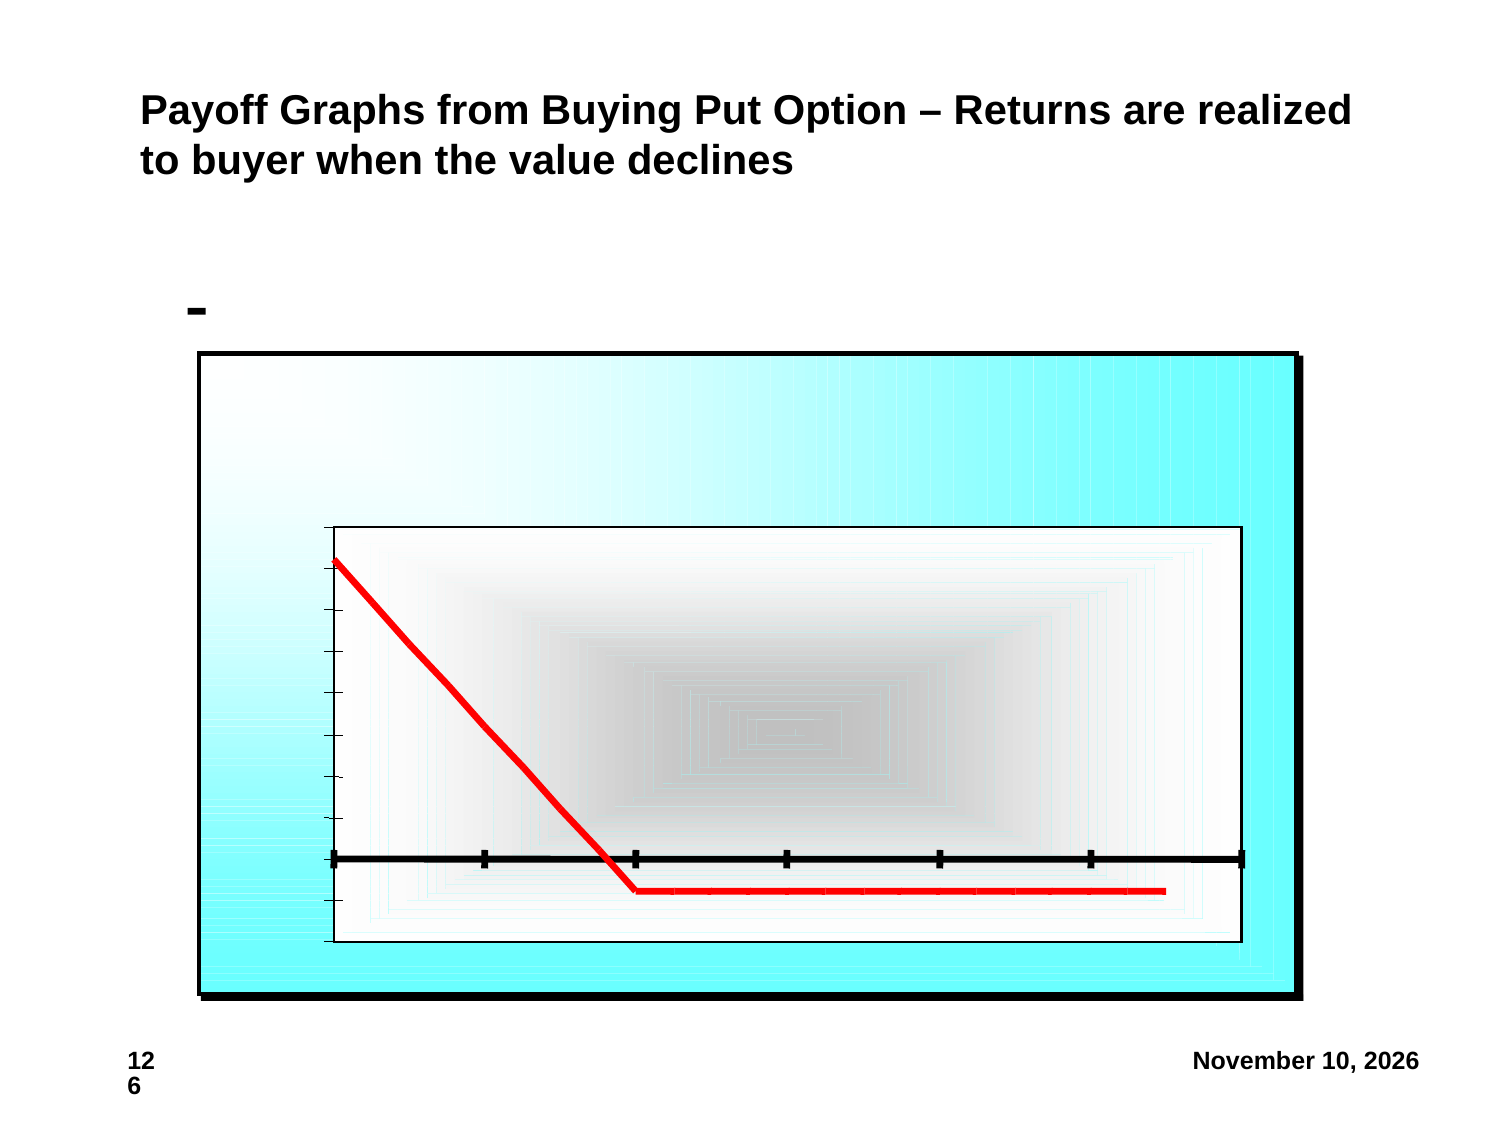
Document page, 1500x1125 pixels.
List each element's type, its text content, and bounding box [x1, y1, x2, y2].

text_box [182, 307, 1318, 1013]
title Payoff Graphs from Buying Put Option – Returns are realized to buyer when the value declines [124, 74, 1376, 226]
